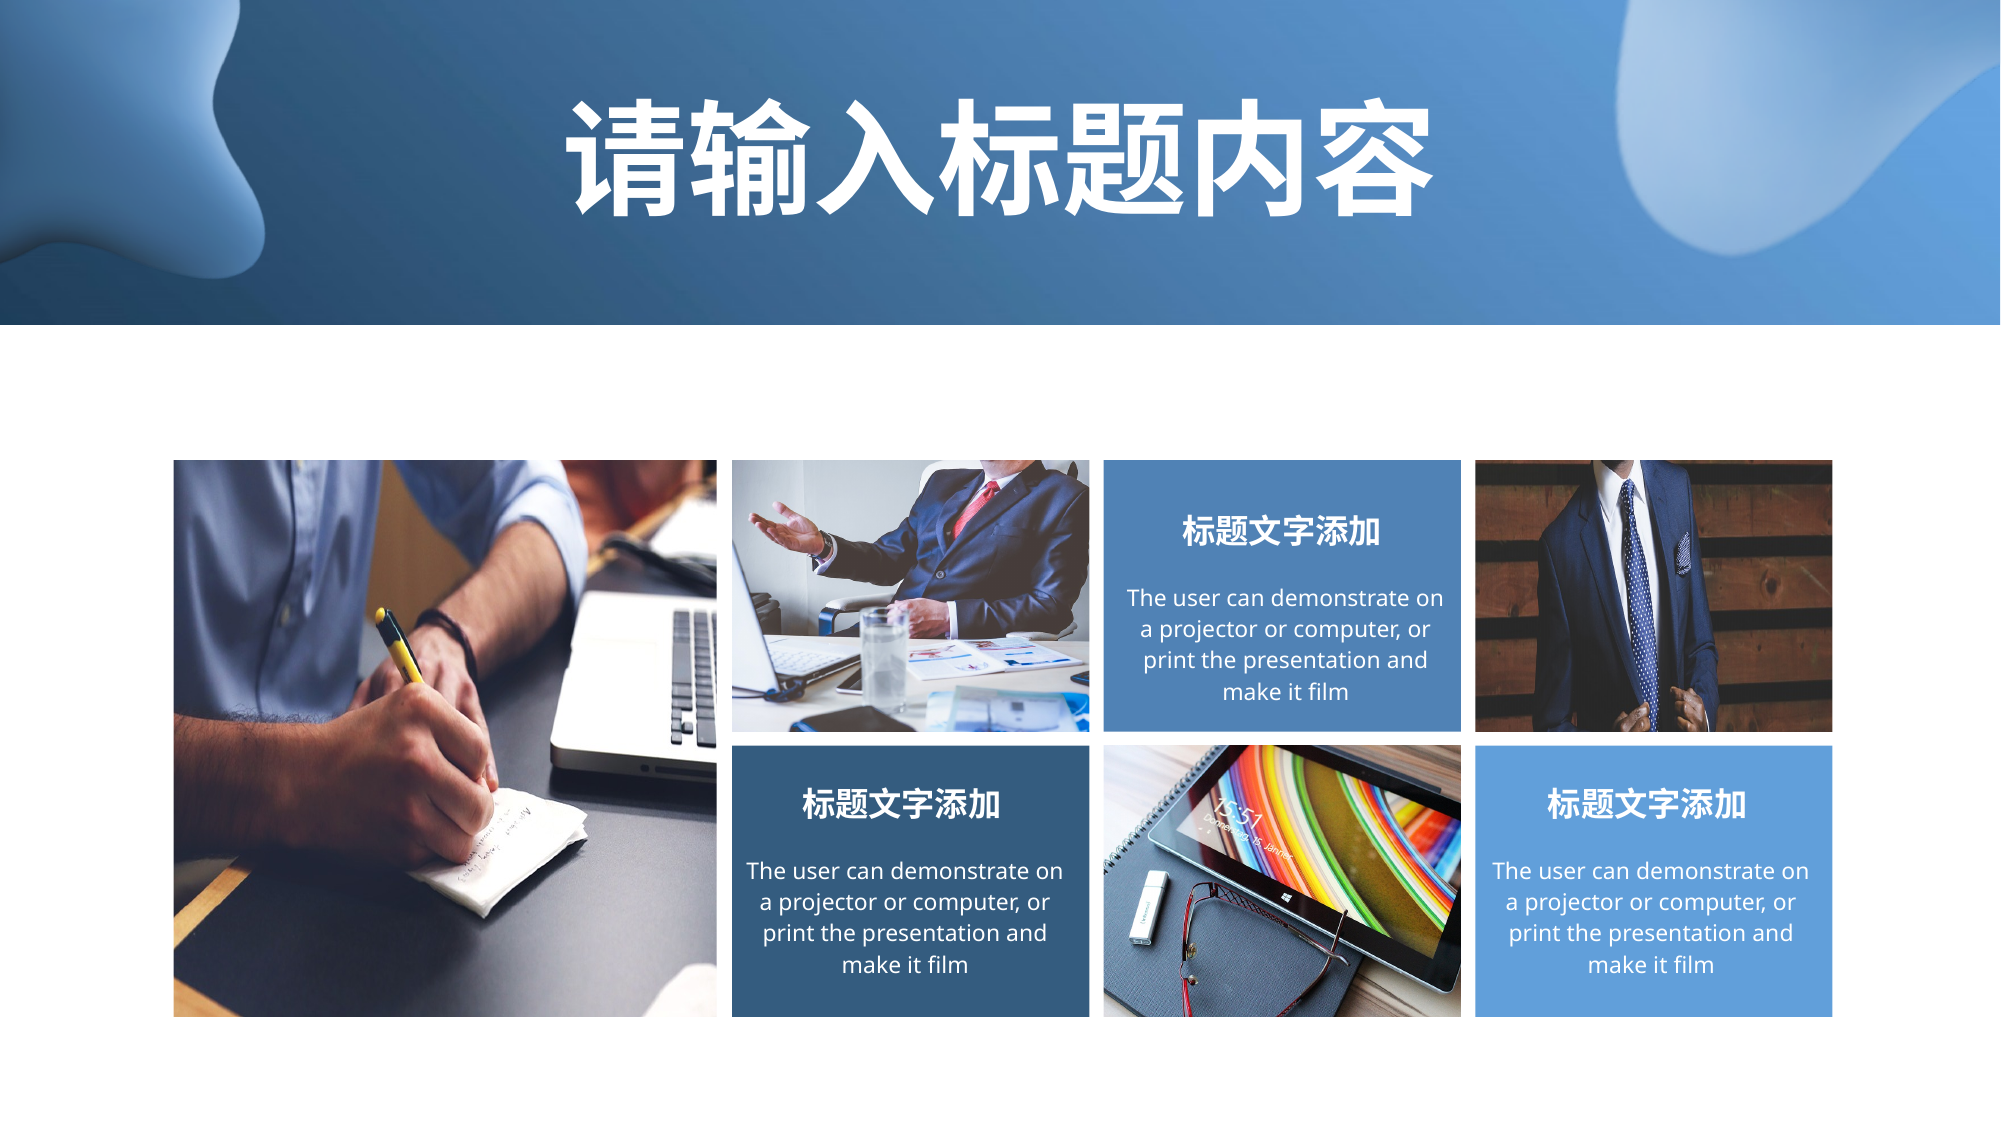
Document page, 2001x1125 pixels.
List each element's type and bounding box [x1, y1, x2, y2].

text_box [172, 459, 718, 1018]
text_box [1103, 459, 1462, 502]
picture [0, 0, 2001, 325]
text_box [1085, 502, 1480, 714]
text_box [1474, 987, 1834, 1018]
text_box [731, 745, 1090, 775]
text_box [1450, 775, 1845, 987]
text_box [1474, 459, 1834, 733]
text_box [731, 459, 1090, 733]
text_box [731, 987, 1090, 1018]
text_box [1103, 714, 1462, 733]
text_box [1474, 745, 1834, 775]
text_box [704, 775, 1099, 987]
text_box [1103, 745, 1462, 1018]
